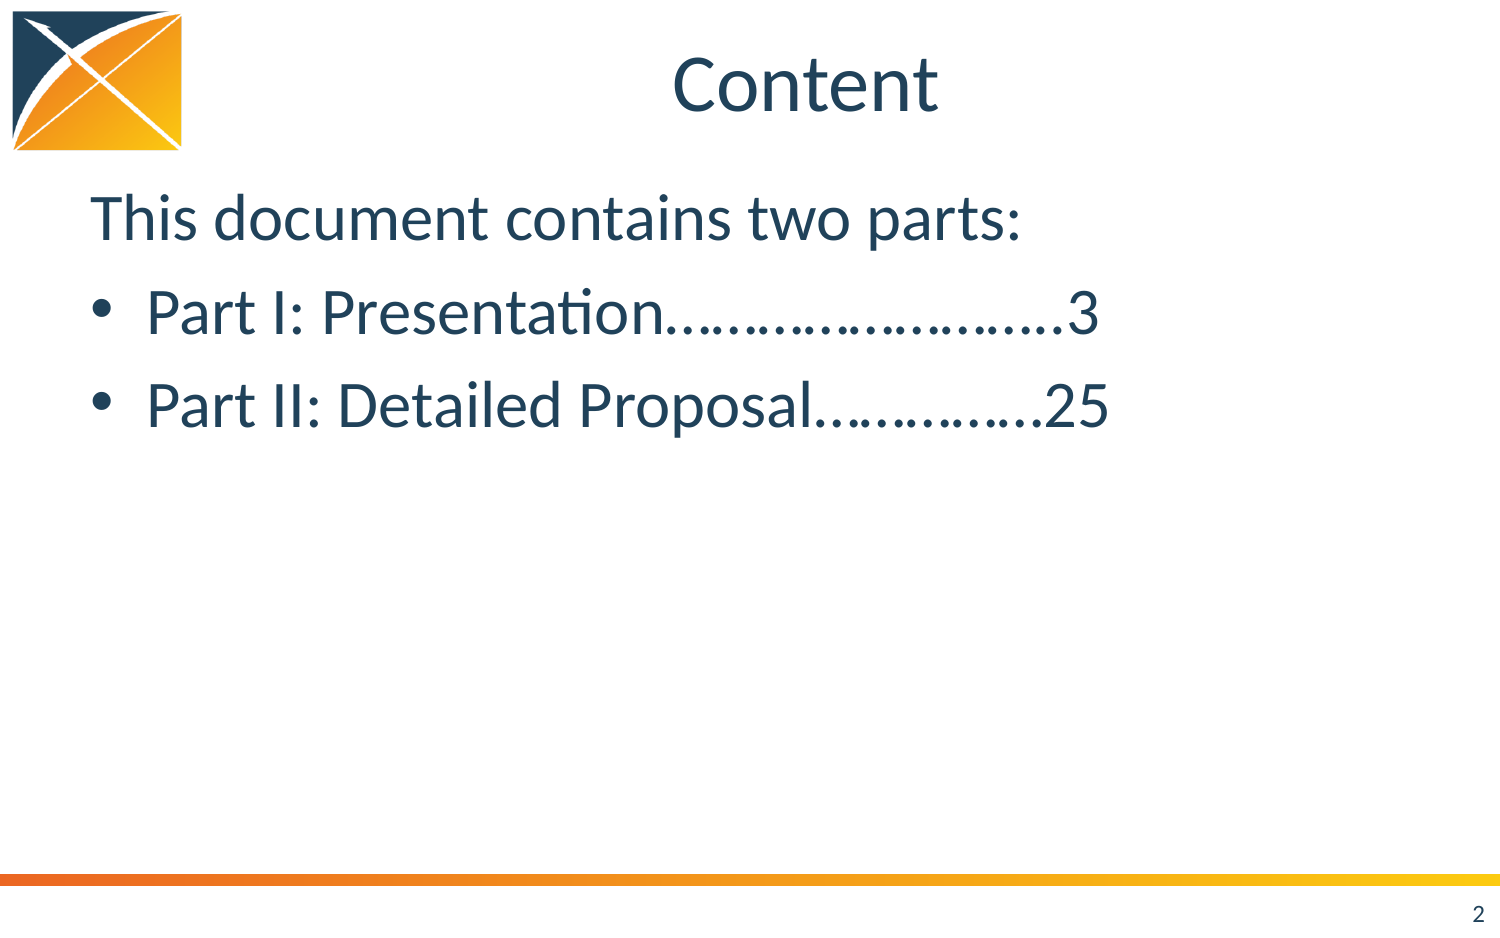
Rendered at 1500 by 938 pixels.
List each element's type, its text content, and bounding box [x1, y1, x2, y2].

list This document contains two parts: Part I: Presentation……………………..3 Part II: Detailed Proposal……………25 [75, 166, 1425, 838]
slide_number 2 [1149, 887, 1500, 938]
picture [0, 0, 206, 167]
title Content [187, 20, 1425, 136]
